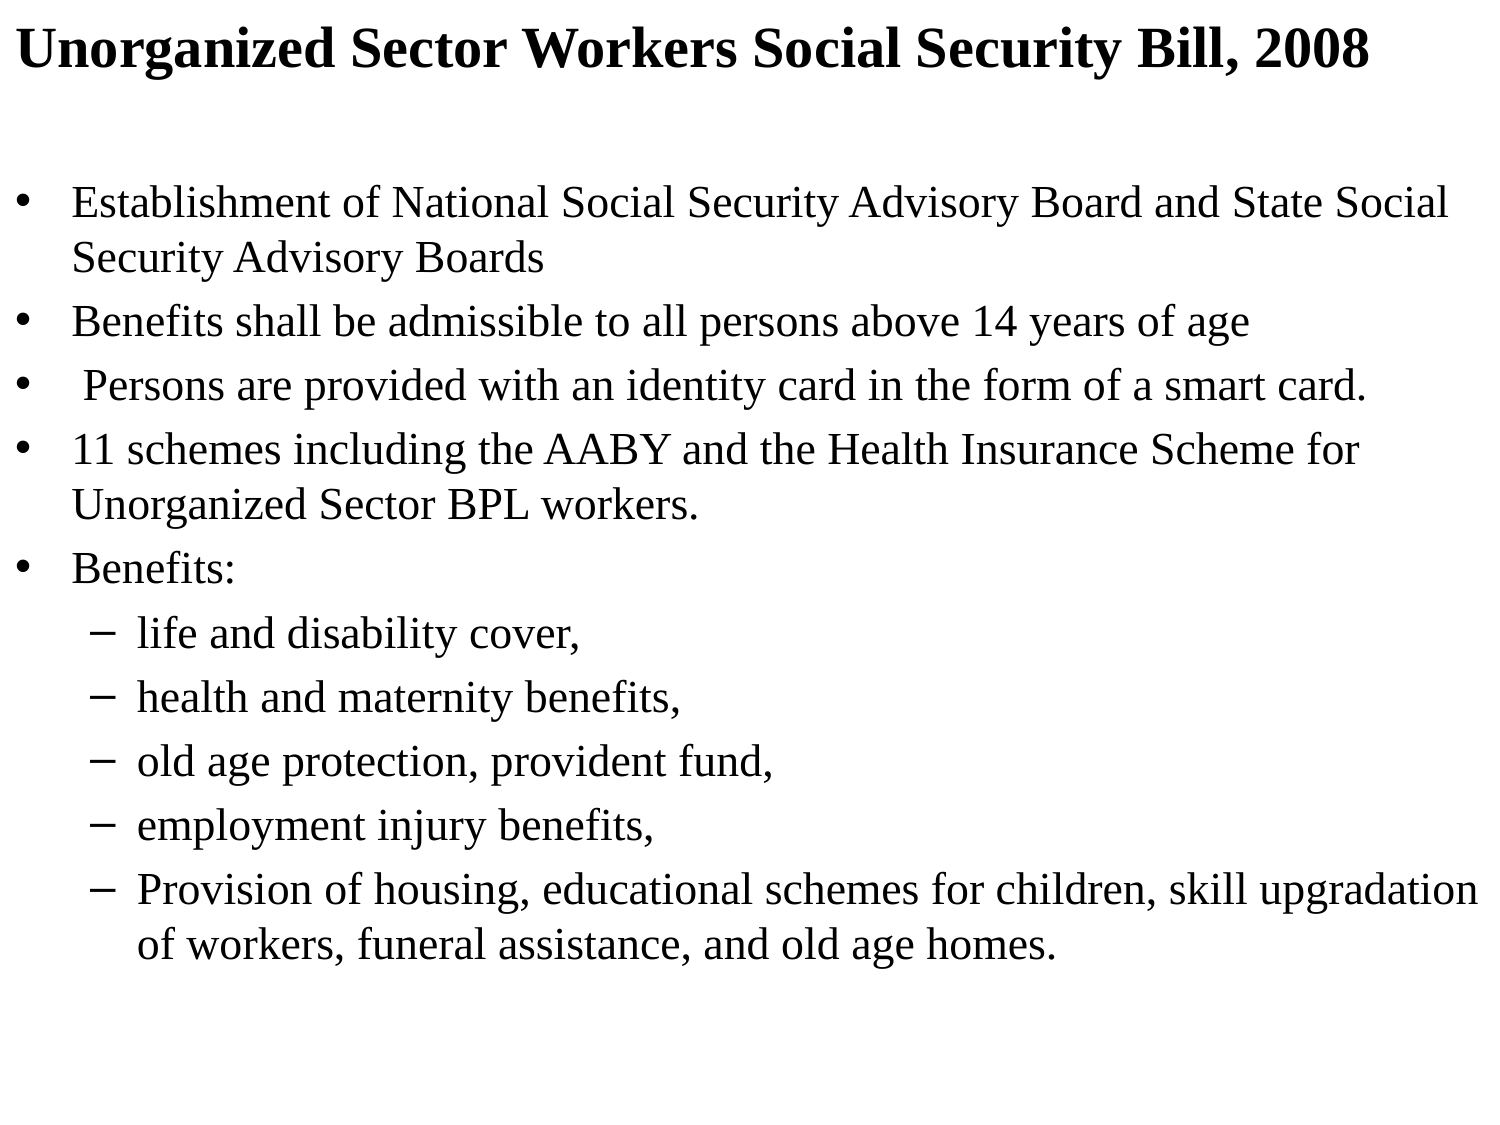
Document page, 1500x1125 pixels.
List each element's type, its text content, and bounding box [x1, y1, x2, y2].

title Unorganized Sector Workers Social Security Bill, 2008 [0, 0, 1388, 99]
list Establishment of National Social Security Advisory Board and State Social Security Advisory Boards Benefits shall be admissible to all persons above 14 years of age Persons are provided with an identity card in the form of a smart card. 11 schemes including the AABY and the Health Insurance Scheme for Unorganized Sector BPL workers. Benefits: life and disability cover, health and maternity benefits, old age protection, provident fund, employment injury benefits, Provision of housing, educational schemes for children, skill upgradation of workers, funeral assistance, and old age homes. [0, 99, 1500, 1125]
